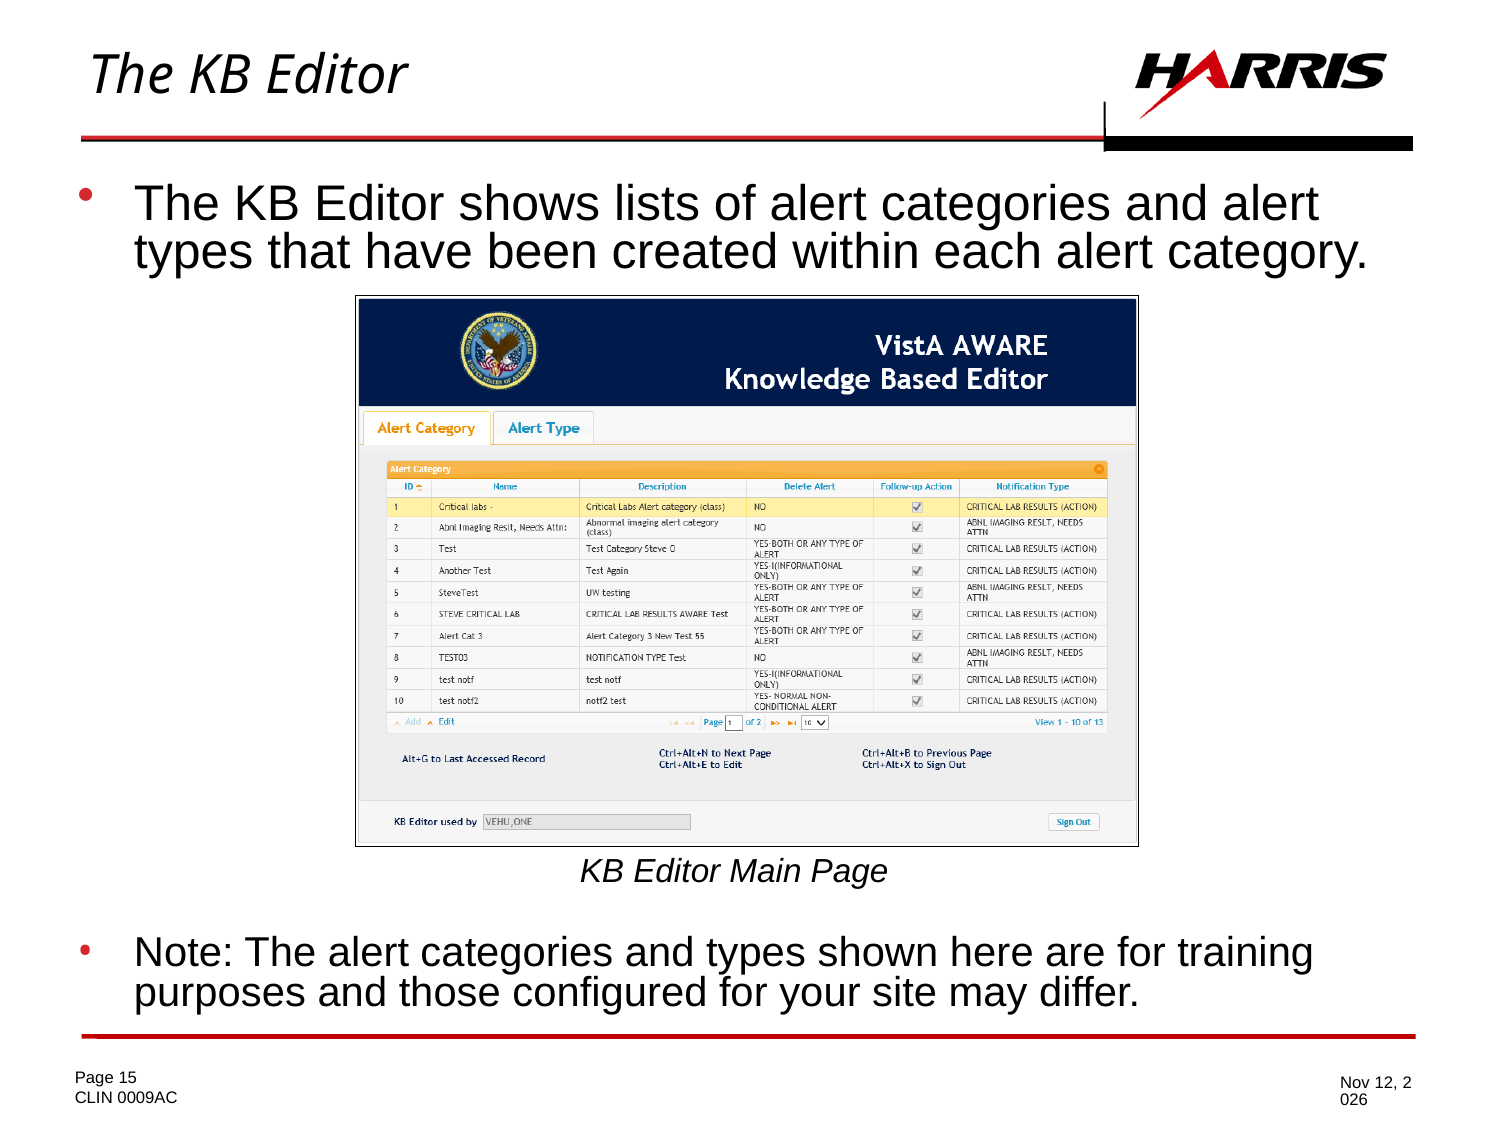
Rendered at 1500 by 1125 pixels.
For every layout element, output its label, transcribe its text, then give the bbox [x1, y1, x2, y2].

picture [355, 295, 1139, 847]
list The KB Editor shows lists of alert categories and alert types that have been created within each alert category. [62, 174, 1432, 1020]
slide_number 6-Oct-14 [1324, 1060, 1435, 1105]
list KB Editor Main Page [49, 849, 1420, 907]
picture [1135, 49, 1387, 119]
list Note: The alert categories and types shown here are for training purposes and those configured for your site may differ. [62, 1020, 1432, 1065]
title The KB Editor [73, 27, 962, 117]
